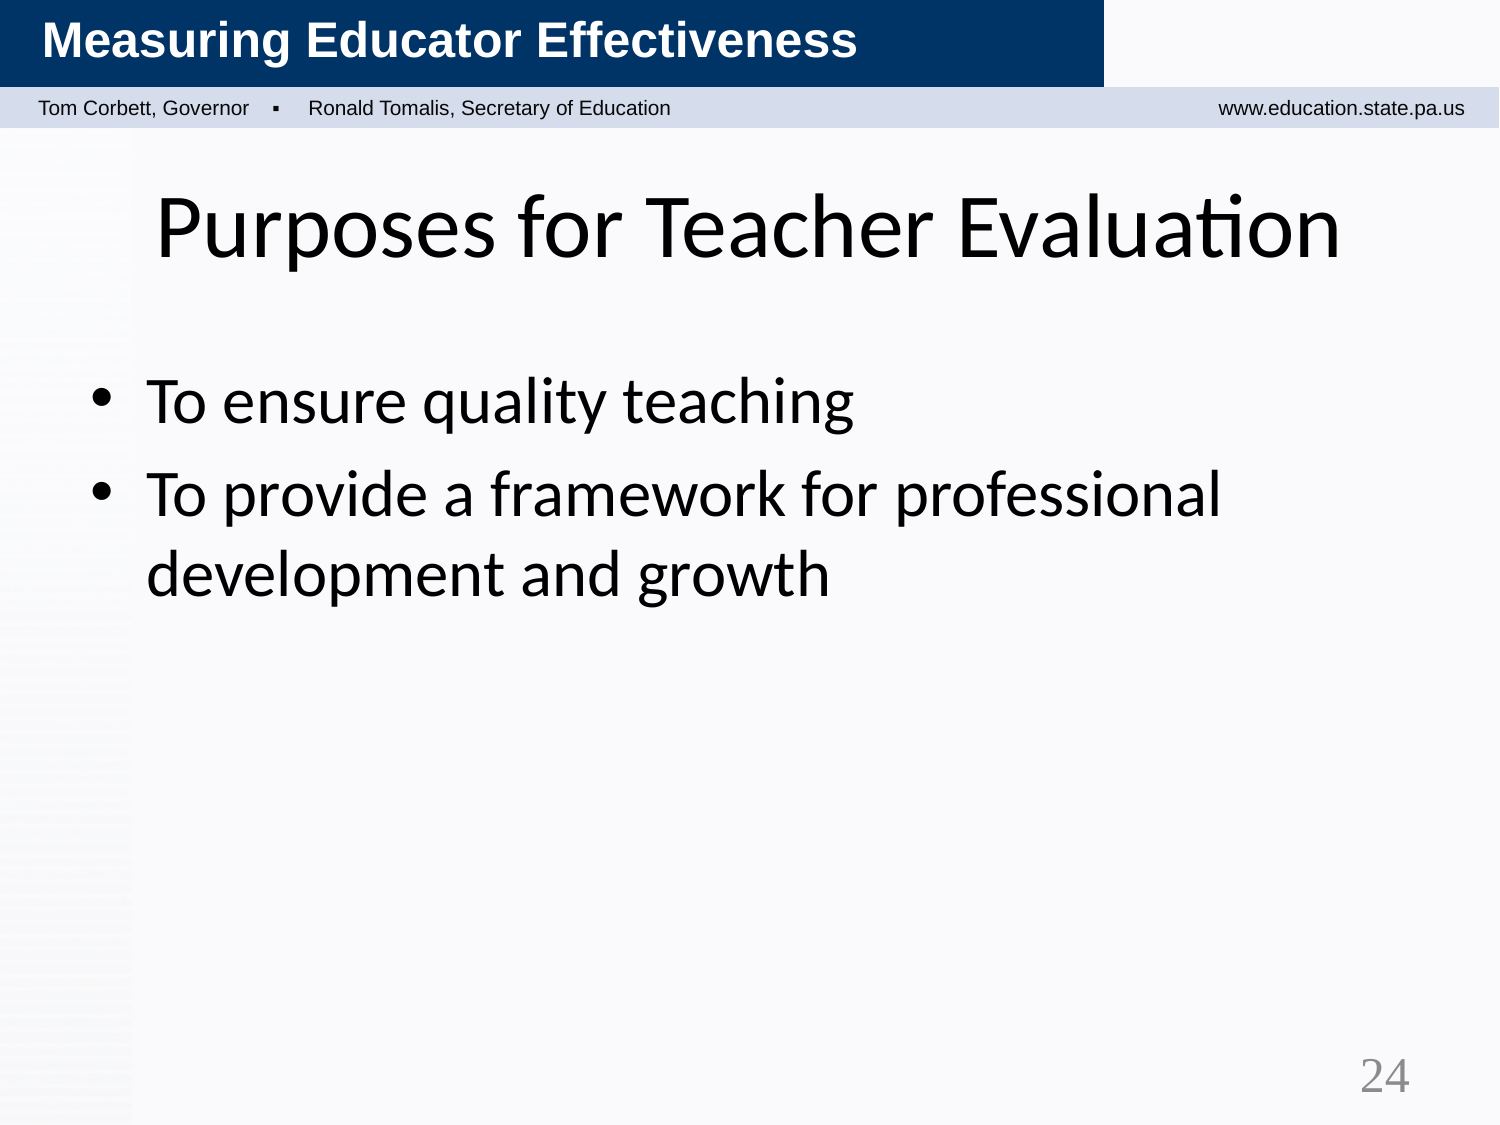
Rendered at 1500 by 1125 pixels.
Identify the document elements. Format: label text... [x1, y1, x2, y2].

title Purposes for Teacher Evaluation [75, 126, 1425, 315]
slide_number 24 [1074, 1042, 1425, 1103]
picture [0, 0, 1500, 1125]
list To ensure quality teaching To provide a framework for professional development and growth [75, 349, 1425, 1005]
